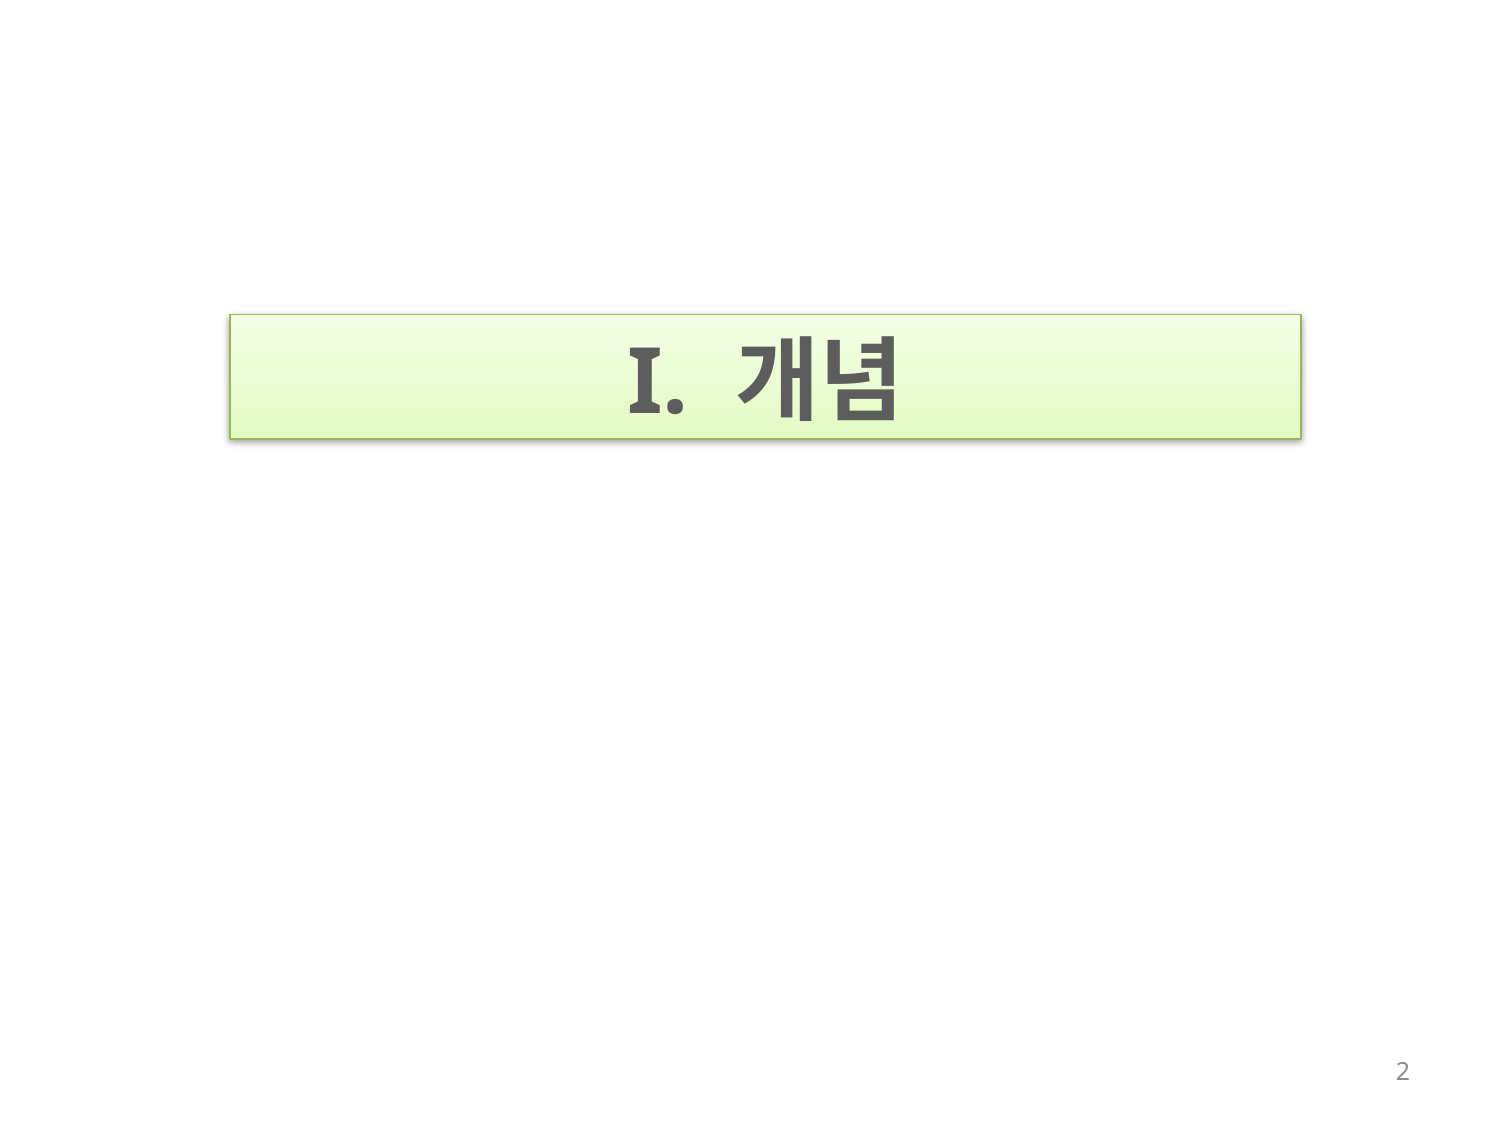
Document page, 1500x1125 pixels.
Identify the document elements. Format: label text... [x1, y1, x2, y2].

text_box I. 개념 [229, 314, 1302, 440]
slide_number 2 [1074, 1042, 1425, 1103]
